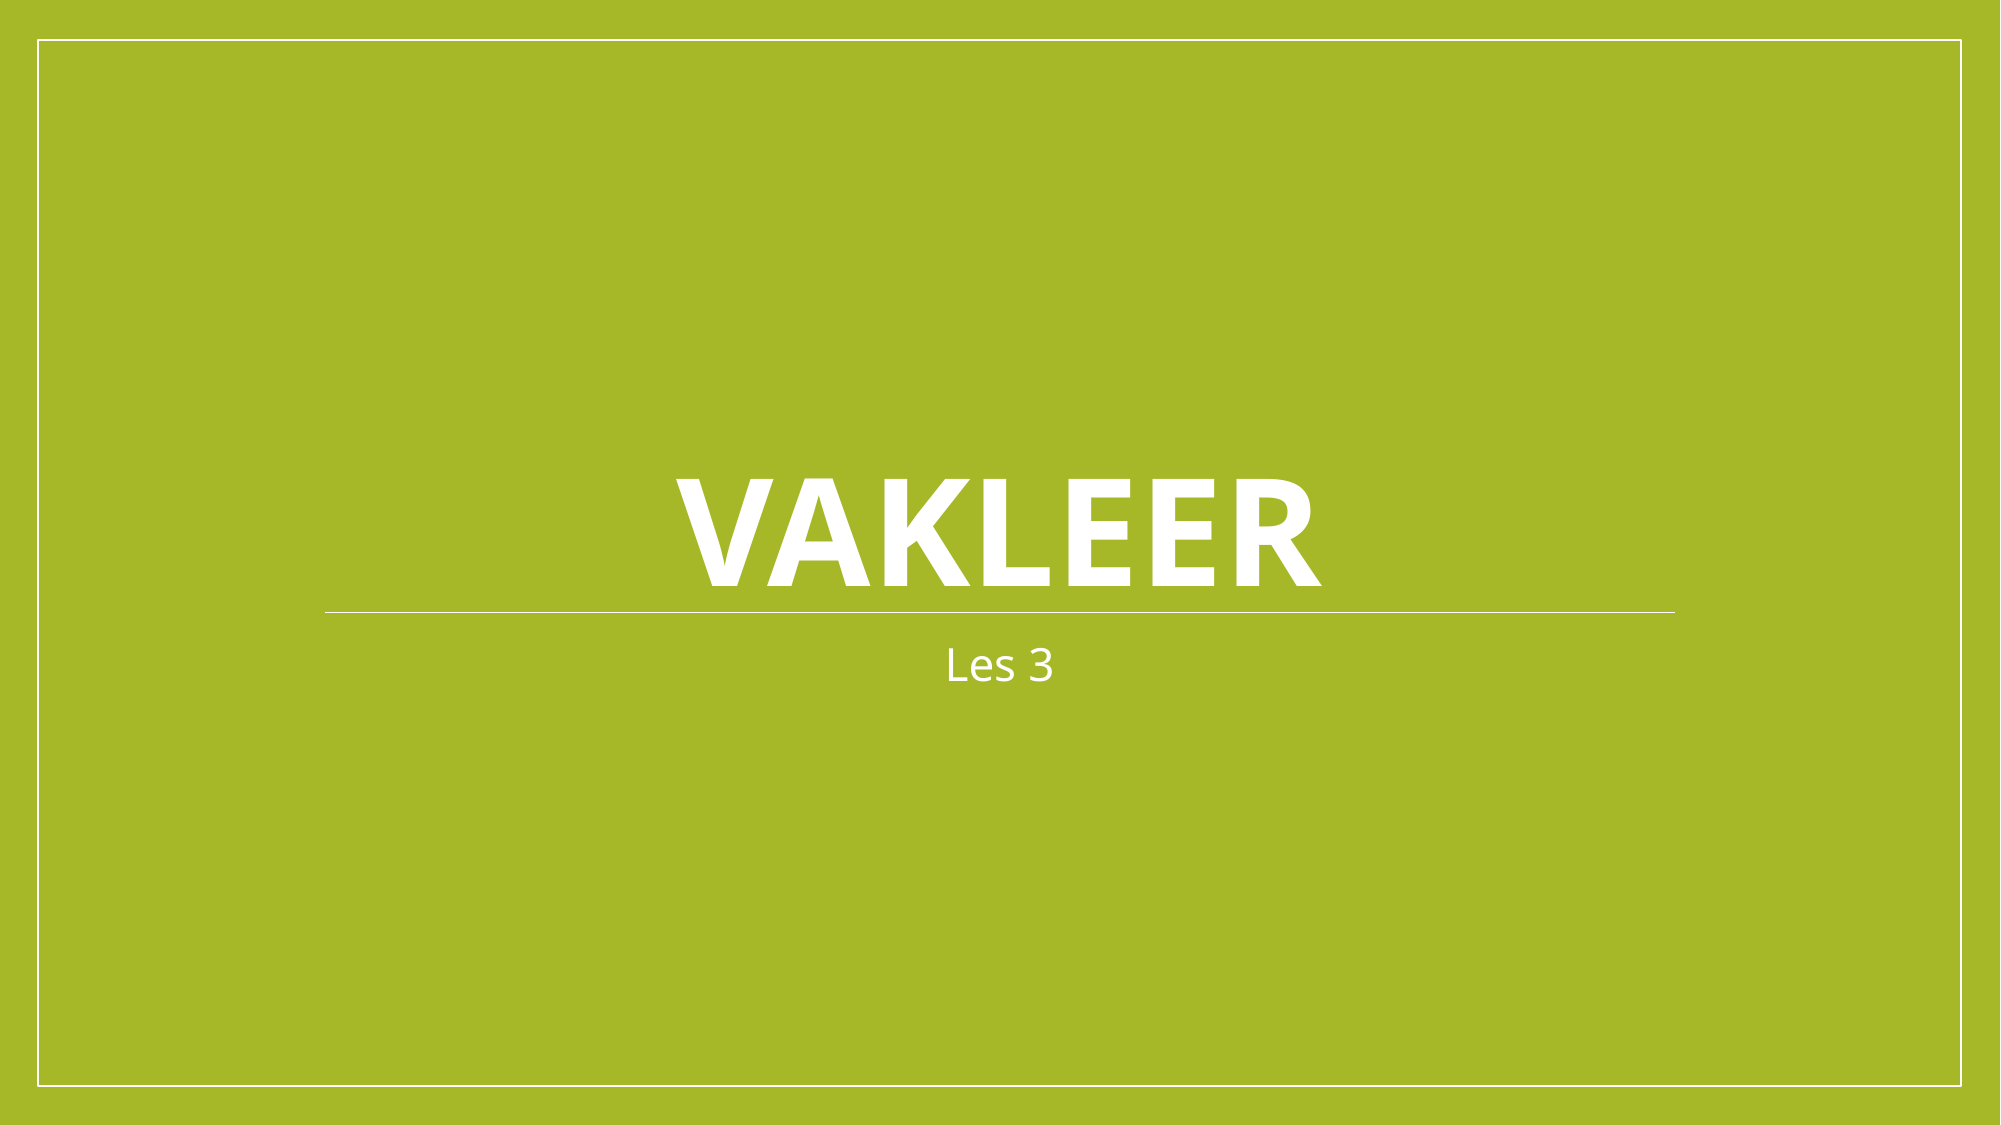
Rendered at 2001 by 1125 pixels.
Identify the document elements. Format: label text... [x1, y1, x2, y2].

title Vakleer [182, 144, 1818, 625]
subtitle Les 3 [280, 634, 1719, 863]
